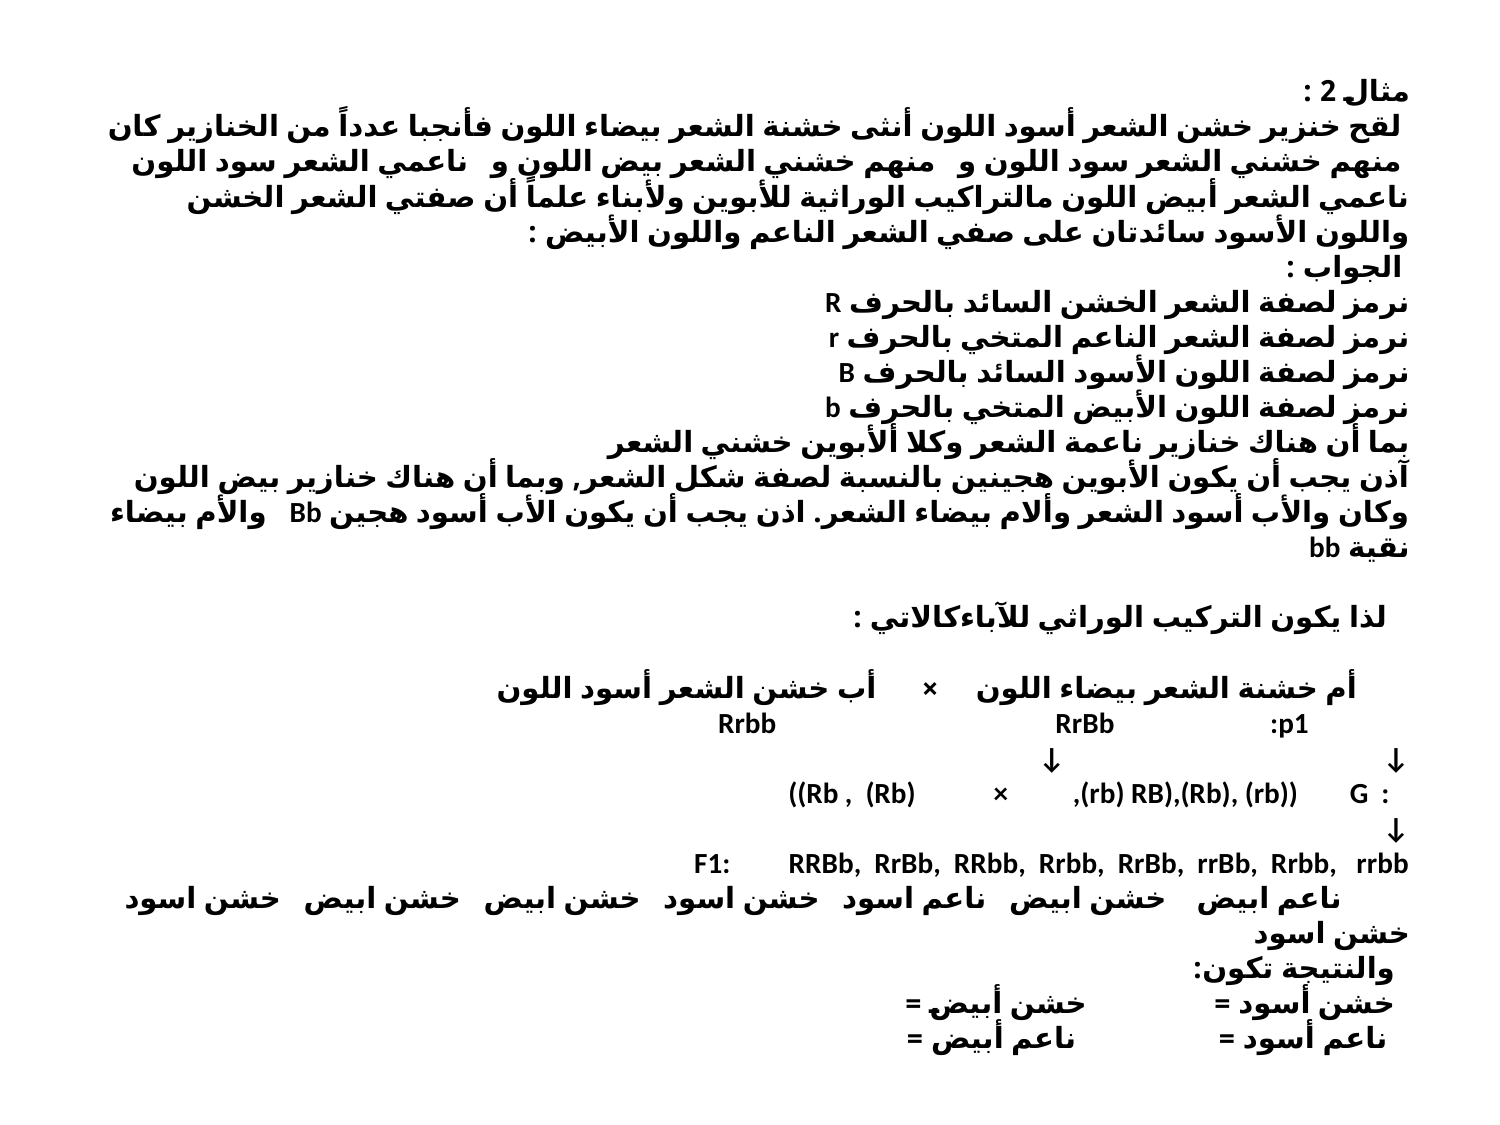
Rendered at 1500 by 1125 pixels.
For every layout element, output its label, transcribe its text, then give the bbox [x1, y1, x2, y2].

title مثال 2 : لقح خنزير خشن الشعر أسود اللون أنثى خشنة الشعر بيضاء اللون فأنجبا عدداً من الخنازير كان منهم خشني الشعر سود اللون و منهم خشني الشعر بيض اللون و ناعمي الشعر سود اللون ناعمي الشعر أبيض اللون مالتراكيب الوراثية للأبوين ولأبناء علماً أن صفتي الشعر الخشن واللون الأسود سائدتان على صفي الشعر الناعم واللون الأبيض : الجواب : نرمز لصفة الشعر الخشن السائد بالحرف R نرمز لصفة الشعر الناعم المتخي بالحرف r نرمز لصفة اللون الأسود السائد بالحرف B نرمز لصفة اللون الأبيض المتخي بالحرف b بما أن هناك خنازير ناعمة الشعر وكلا ألأبوين خشني الشعر آذن يجب أن يكون الأبوين هجينين بالنسبة لصفة شكل الشعر, وبما أن هناك خنازير بيض اللون وكان والأب أسود الشعر وألام بيضاء الشعر. اذن يجب أن يكون الأب أسود هجين Bb والأم بيضاء نقية bb لذا يكون التركيب الوراثي للآباءكالاتي : أم خشنة الشعر بيضاء اللون × أب خشن الشعر أسود اللون Rrbb RrBb :p1 ↓ ↓ ((Rb , (Rb) × ,(rb) RB),(Rb), (rb)) G : ↓ F1: RRBb, RrBb, RRbb, Rrbb, RrBb, rrBb, Rrbb, rrbb ناعم ابيض خشن ابيض ناعم اسود خشن اسود خشن ابيض خشن ابيض خشن اسود خشن اسود والنتيجة تكون: خشن أسود = خشن أبيض = ناعم أسود = ناعم أبيض = [75, 45, 1425, 1083]
